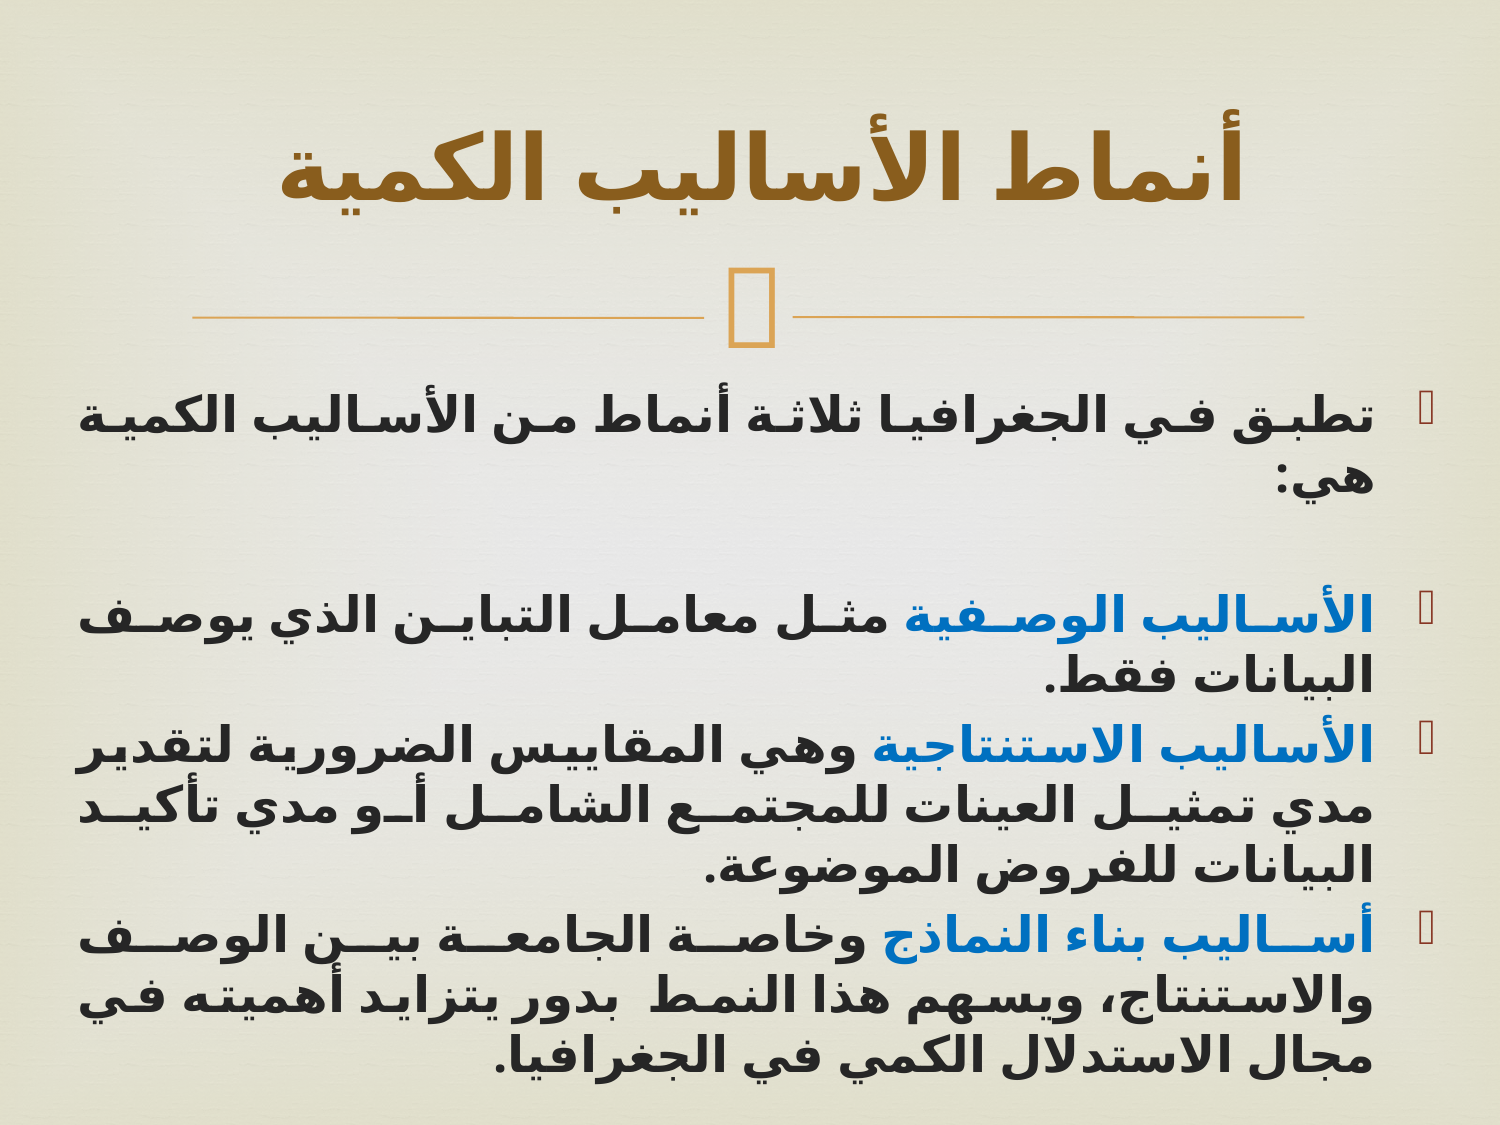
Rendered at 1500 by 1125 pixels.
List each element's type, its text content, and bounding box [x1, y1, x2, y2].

list تطبق في الجغرافيا ثلاثة أنماط من الأساليب الكمية هي: الأساليب الوصفية مثل معامل التباين الذي يوصف البيانات فقط. الأساليب الاستنتاجية وهي المقاييس الضرورية لتقدير مدي تمثيل العينات للمجتمع الشامل أو مدي تأكيد البيانات للفروض الموضوعة. أساليب بناء النماذج وخاصة الجامعة بين الوصف والاستنتاج، ويسهم هذا النمط بدور يتزايد أهميته في مجال الاستدلال الكمي في الجغرافيا. [62, 375, 1451, 1063]
title أنماط الأساليب الكمية [75, 40, 1451, 288]
